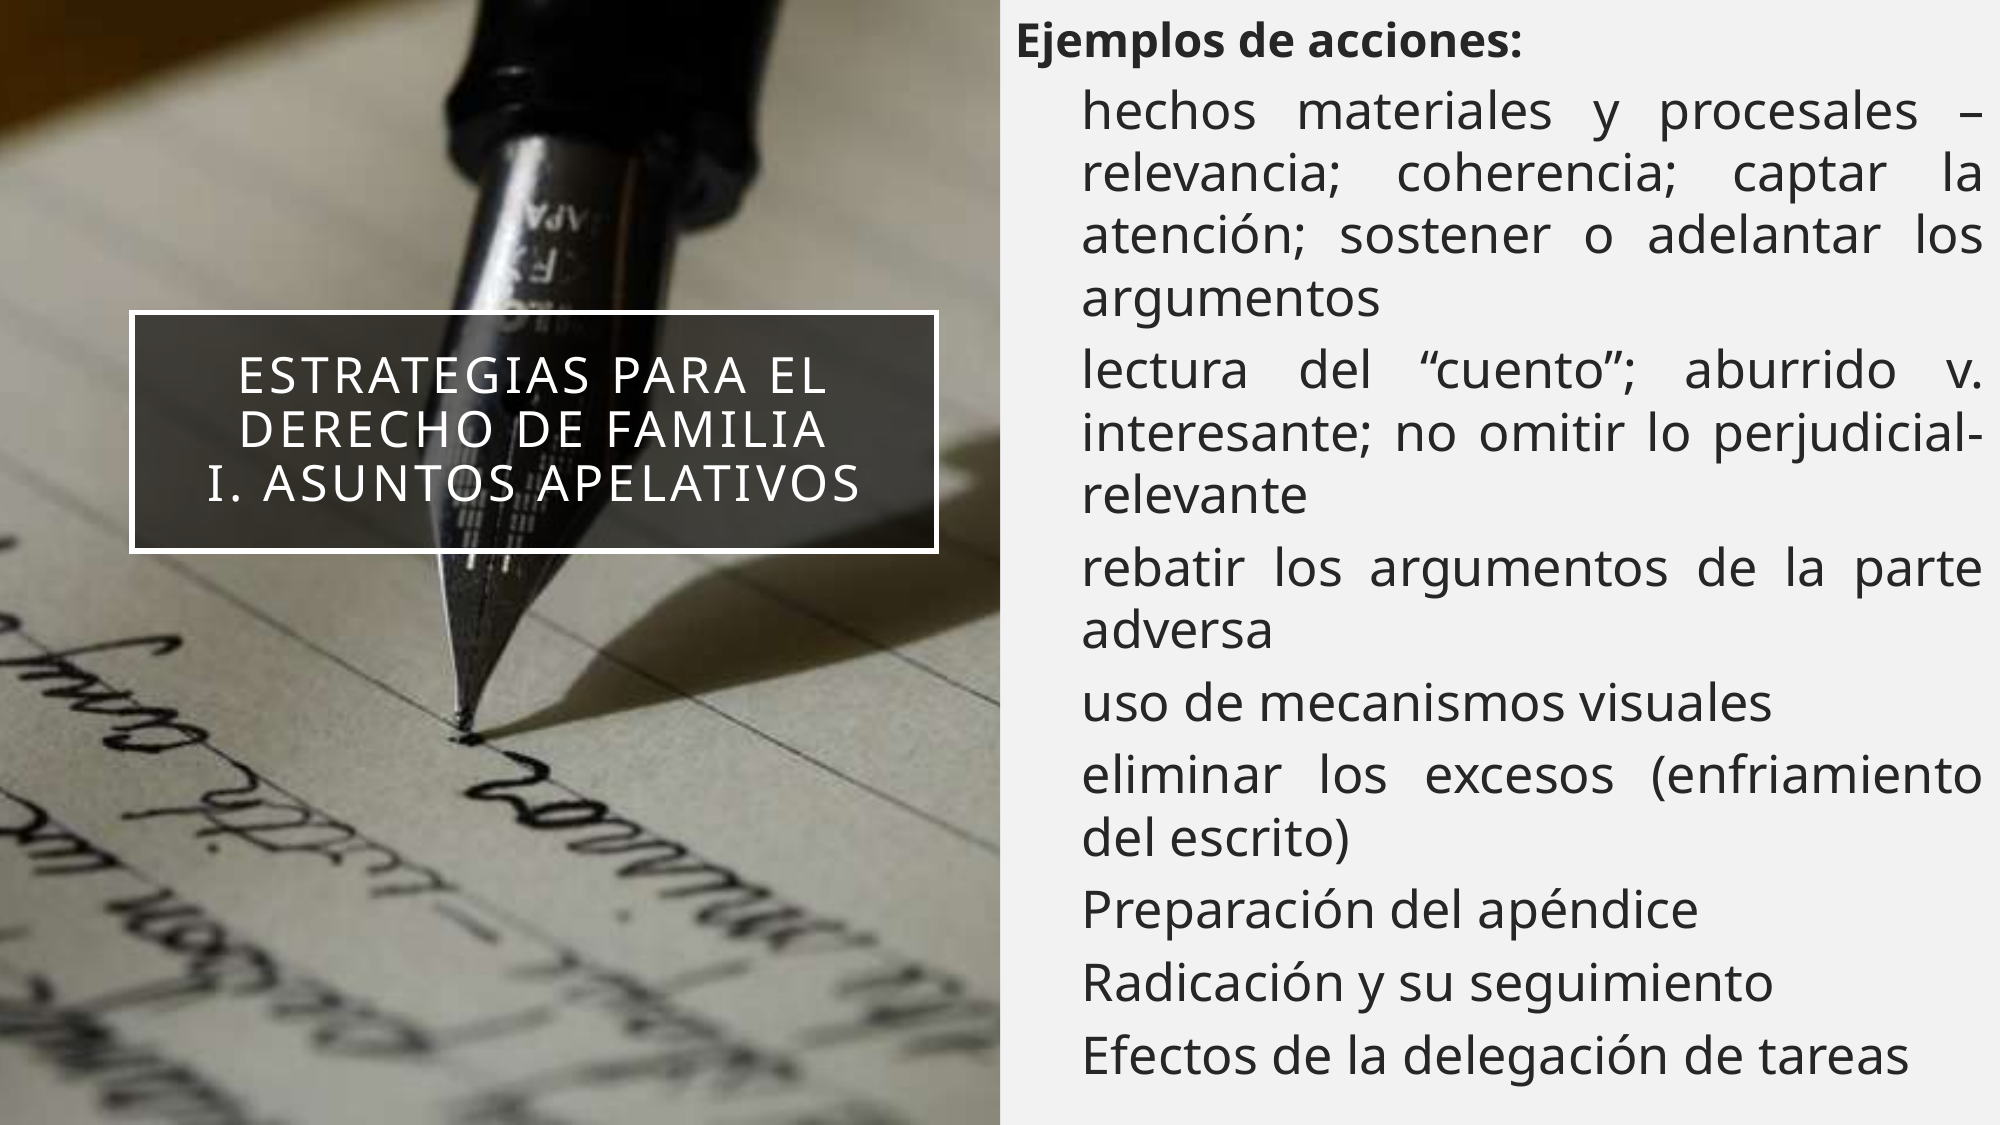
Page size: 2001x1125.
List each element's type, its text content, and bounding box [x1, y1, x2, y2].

list Ejemplos de acciones: hechos materiales y procesales – relevancia; coherencia; captar la atención; sostener o adelantar los argumentos lectura del “cuento”; aburrido v. interesante; no omitir lo perjudicial-relevante rebatir los argumentos de la parte adversa uso de mecanismos visuales eliminar los excesos (enfriamiento del escrito) Preparación del apéndice Radicación y su seguimiento Efectos de la delegación de tareas [1001, 0, 2000, 1125]
picture [0, 0, 1001, 1125]
